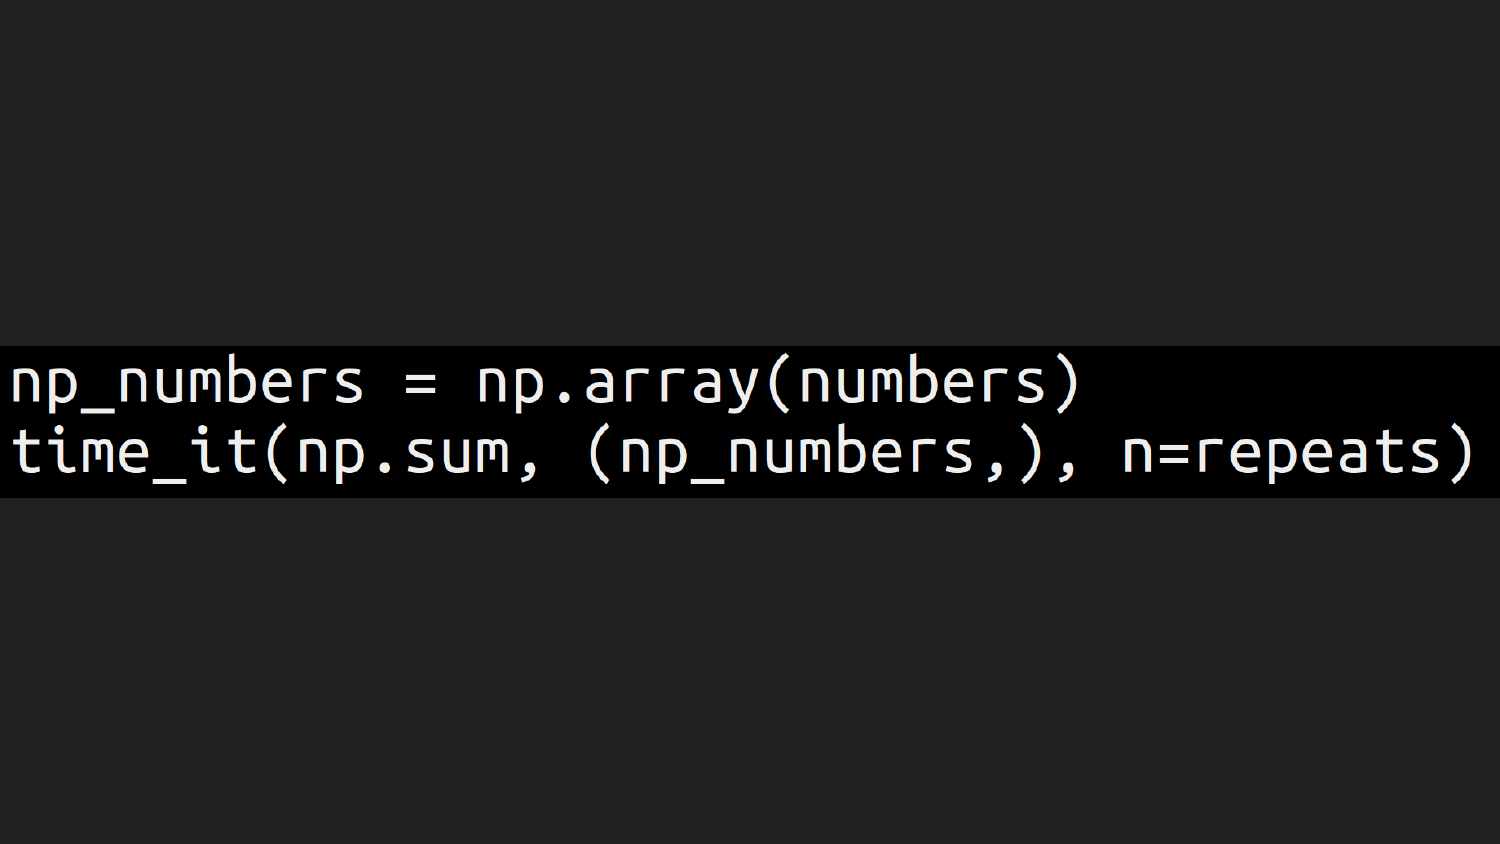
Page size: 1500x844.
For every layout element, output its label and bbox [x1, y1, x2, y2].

picture [0, 345, 1500, 498]
